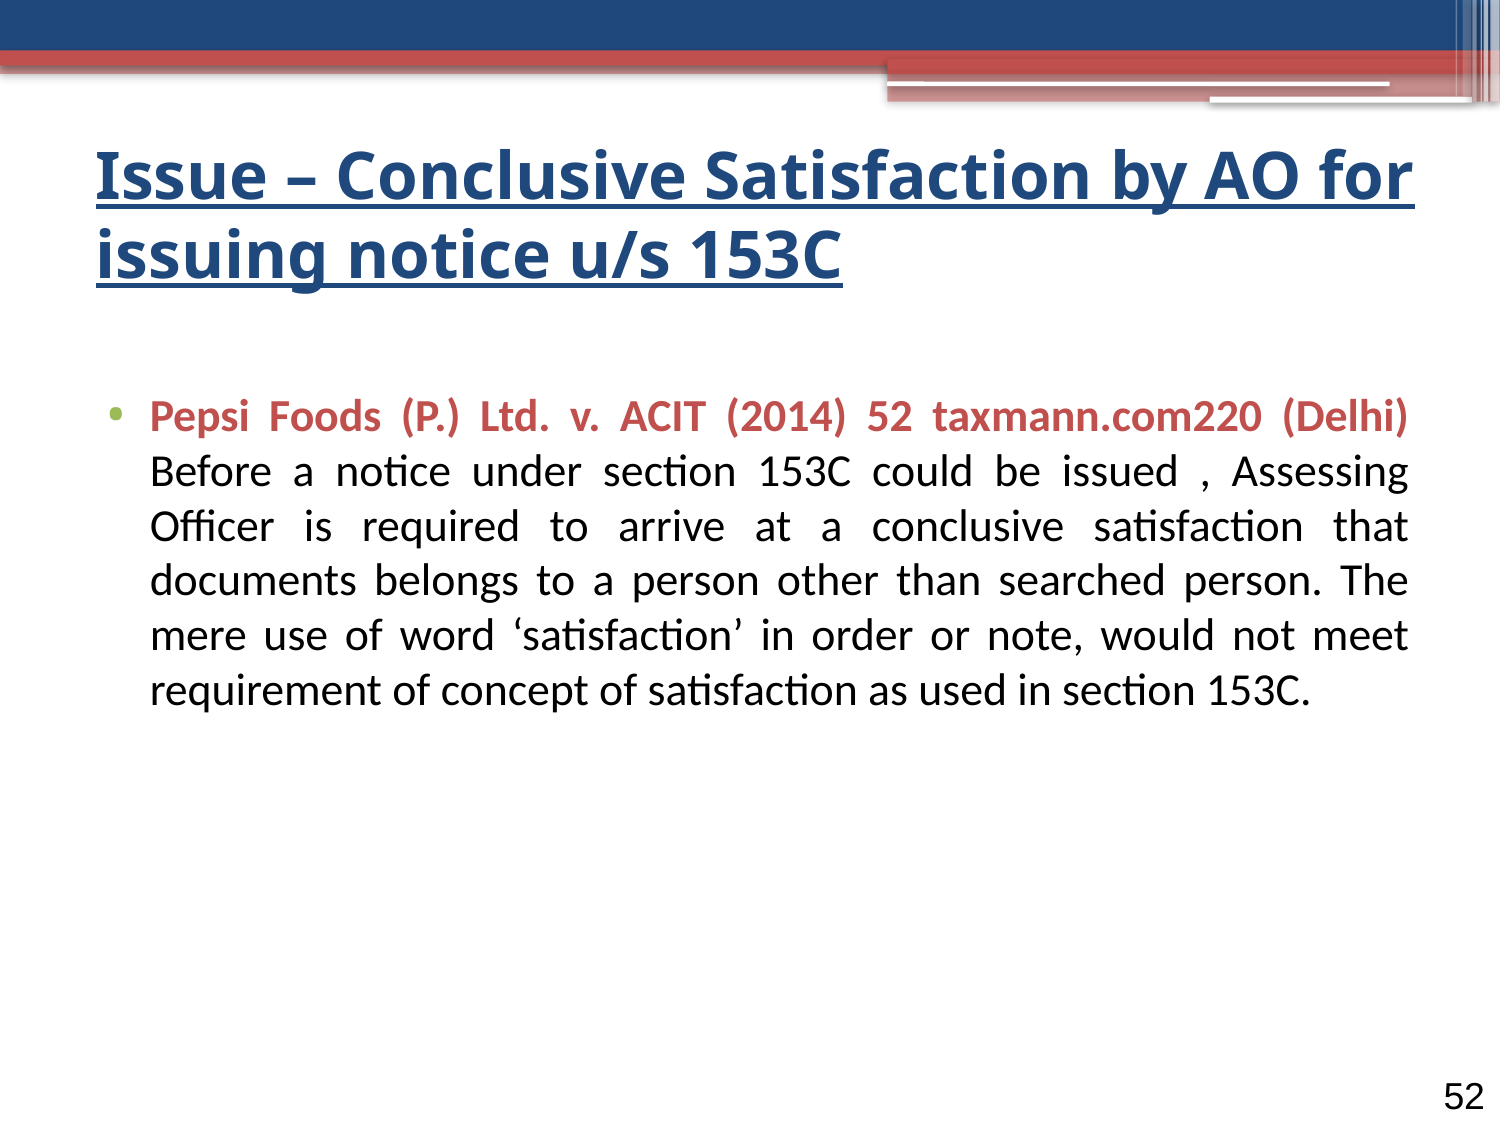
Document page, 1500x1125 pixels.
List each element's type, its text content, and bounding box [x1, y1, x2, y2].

title Issue – Conclusive Satisfaction by AO for issuing notice u/s 153C [81, 125, 1432, 300]
list Pepsi Foods (P.) Ltd. v. ACIT (2014) 52 taxmann.com220 (Delhi) Before a notice under section 153C could be issued , Assessing Officer is required to arrive at a conclusive satisfaction that documents belongs to a person other than searched person. The mere use of word ‘satisfaction’ in order or note, would not meet requirement of concept of satisfaction as used in section 153C. [75, 378, 1425, 1088]
slide_number 52 [1374, 1064, 1500, 1125]
